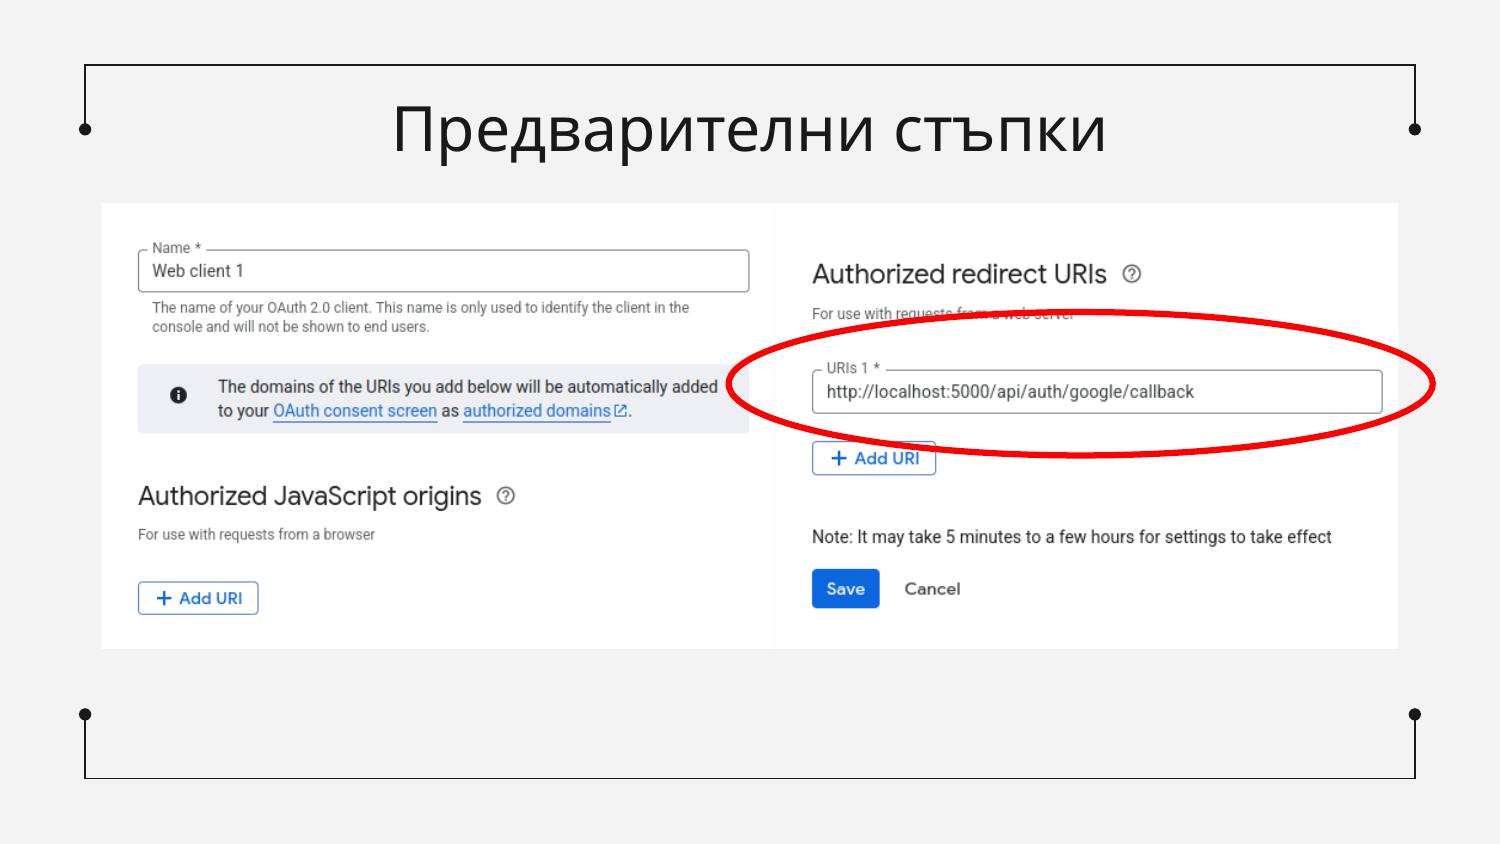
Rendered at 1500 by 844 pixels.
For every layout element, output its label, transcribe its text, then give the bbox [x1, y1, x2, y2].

picture [101, 203, 1399, 649]
text_box [1403, 354, 1433, 413]
title Предварителни стъпки [189, 74, 1311, 190]
